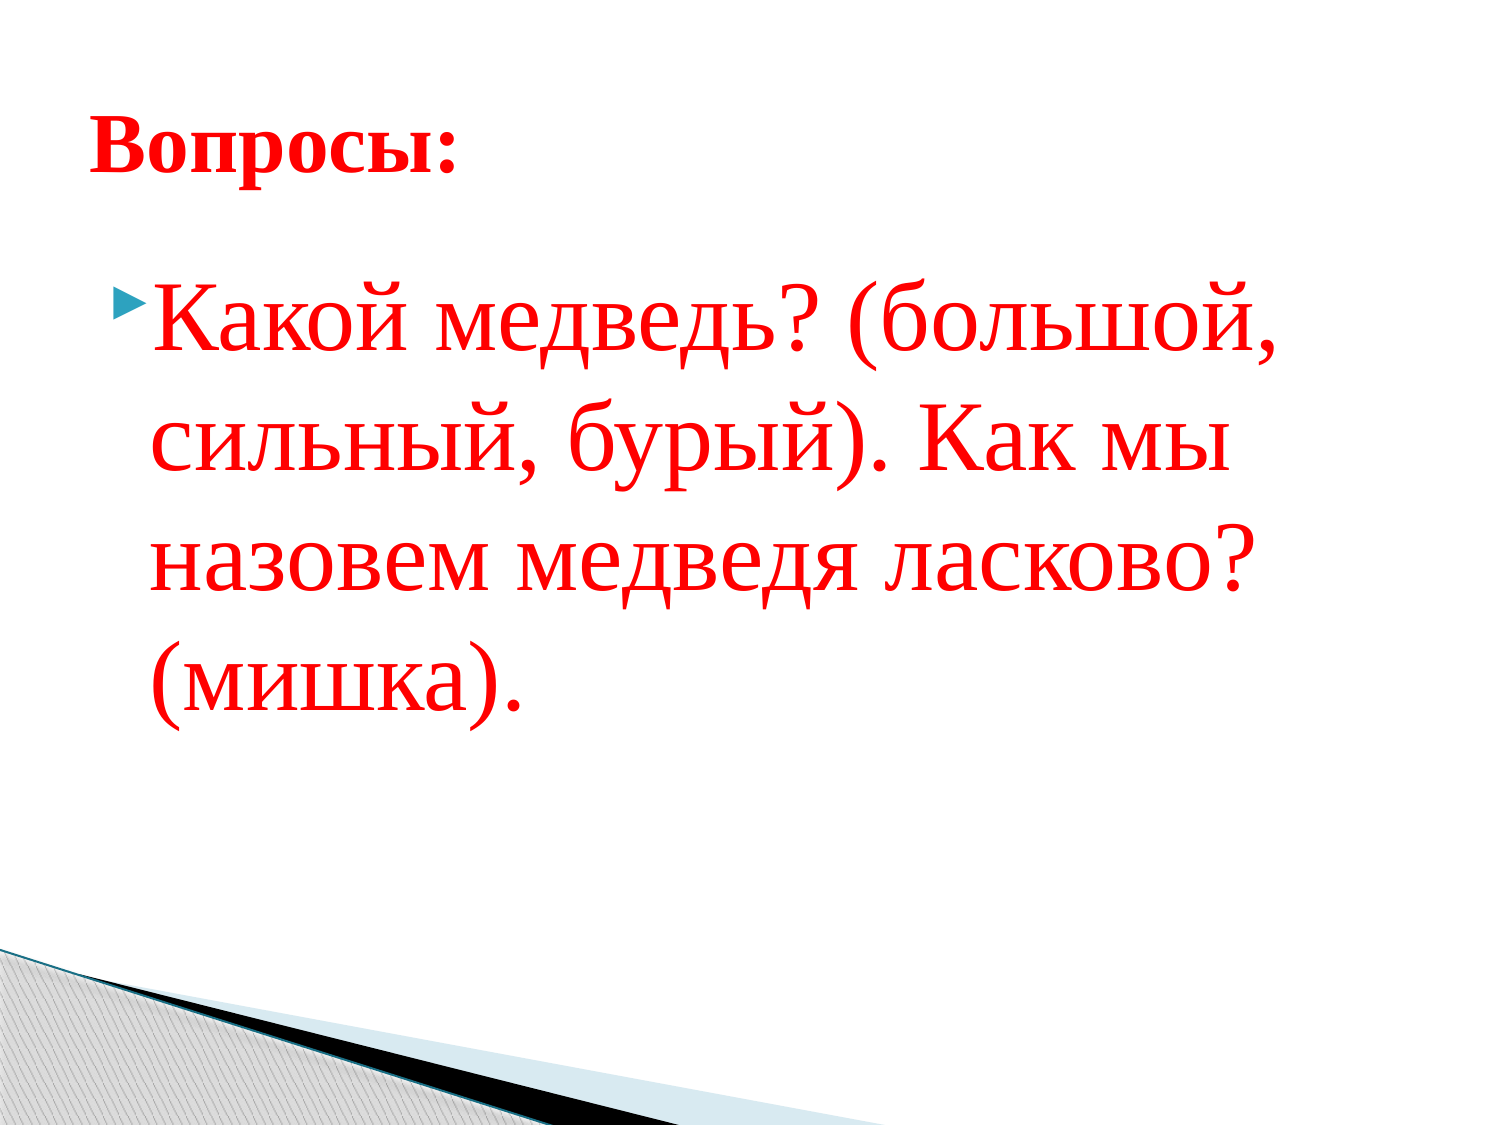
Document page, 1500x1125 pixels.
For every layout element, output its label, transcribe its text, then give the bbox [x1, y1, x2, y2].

list Какой медведь? (большой, сильный, бурый). Как мы назовем медведя ласково? (мишка). [75, 243, 1425, 986]
title Вопросы: [75, 45, 1425, 233]
